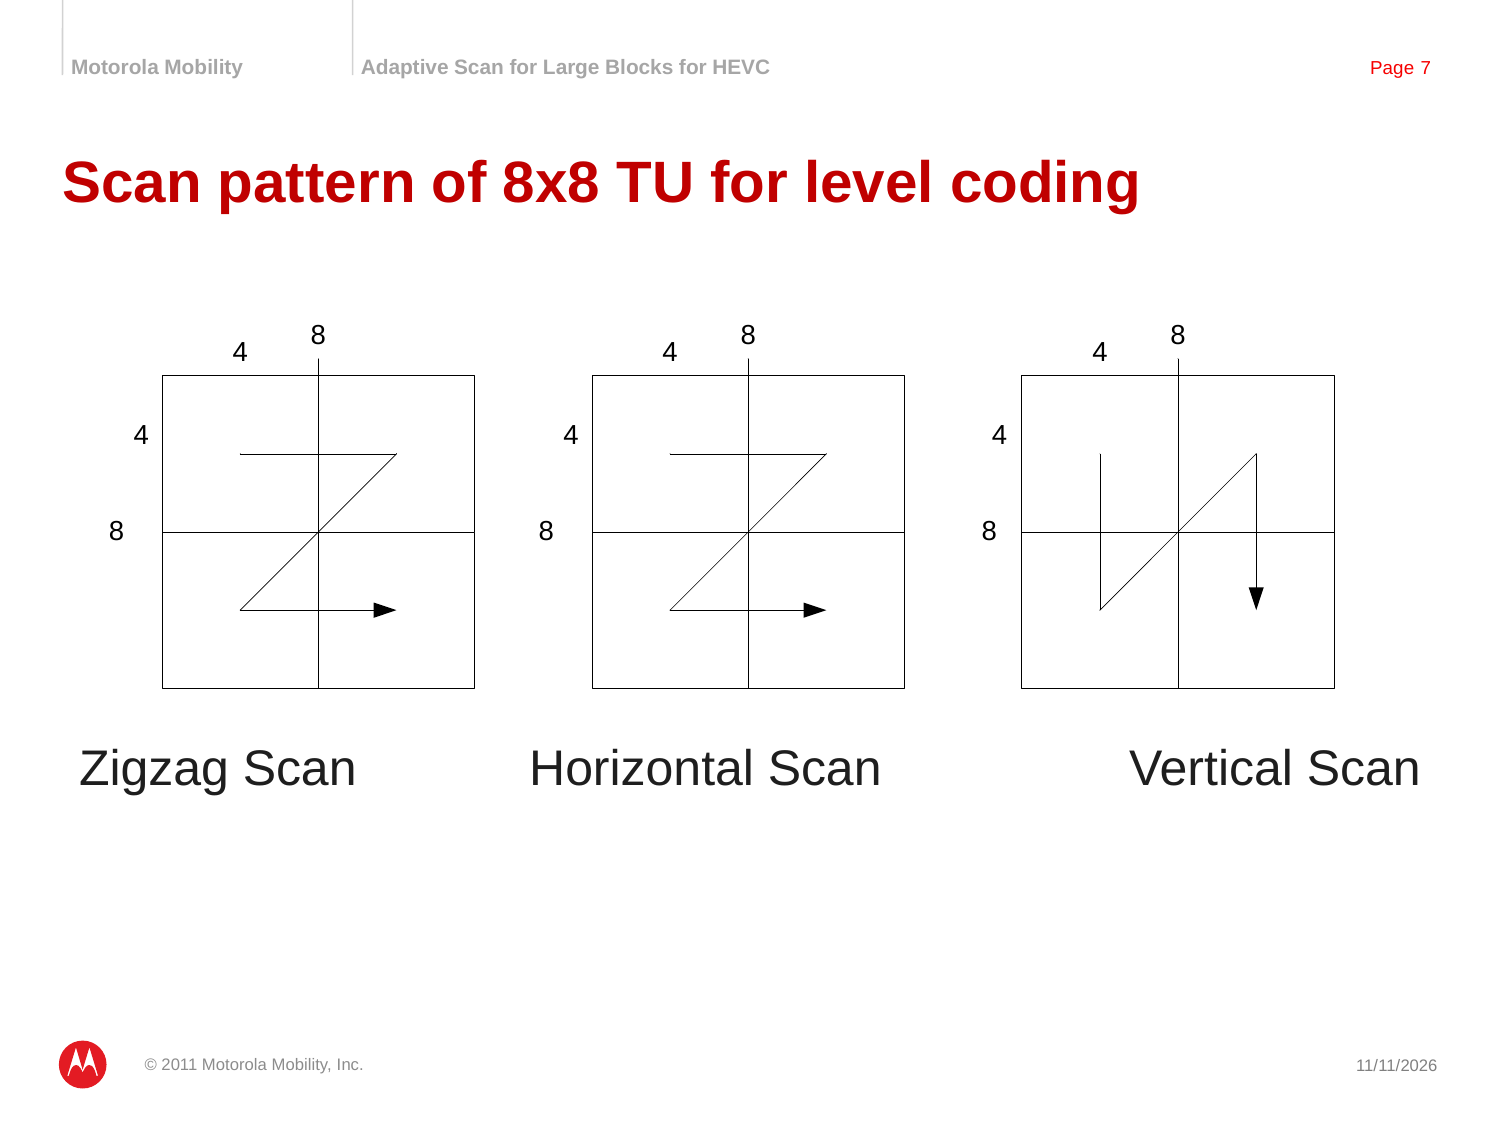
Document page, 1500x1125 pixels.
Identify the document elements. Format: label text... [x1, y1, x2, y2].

footer © 2011 Motorola Mobility, Inc. [129, 1041, 605, 1086]
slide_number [1347, 1043, 1447, 1087]
text_box Zigzag Scan Horizontal Scan Vertical Scan [64, 728, 1436, 803]
title Scan pattern of 8x8 TU for level coding [62, 78, 1439, 215]
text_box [65, 309, 1339, 693]
